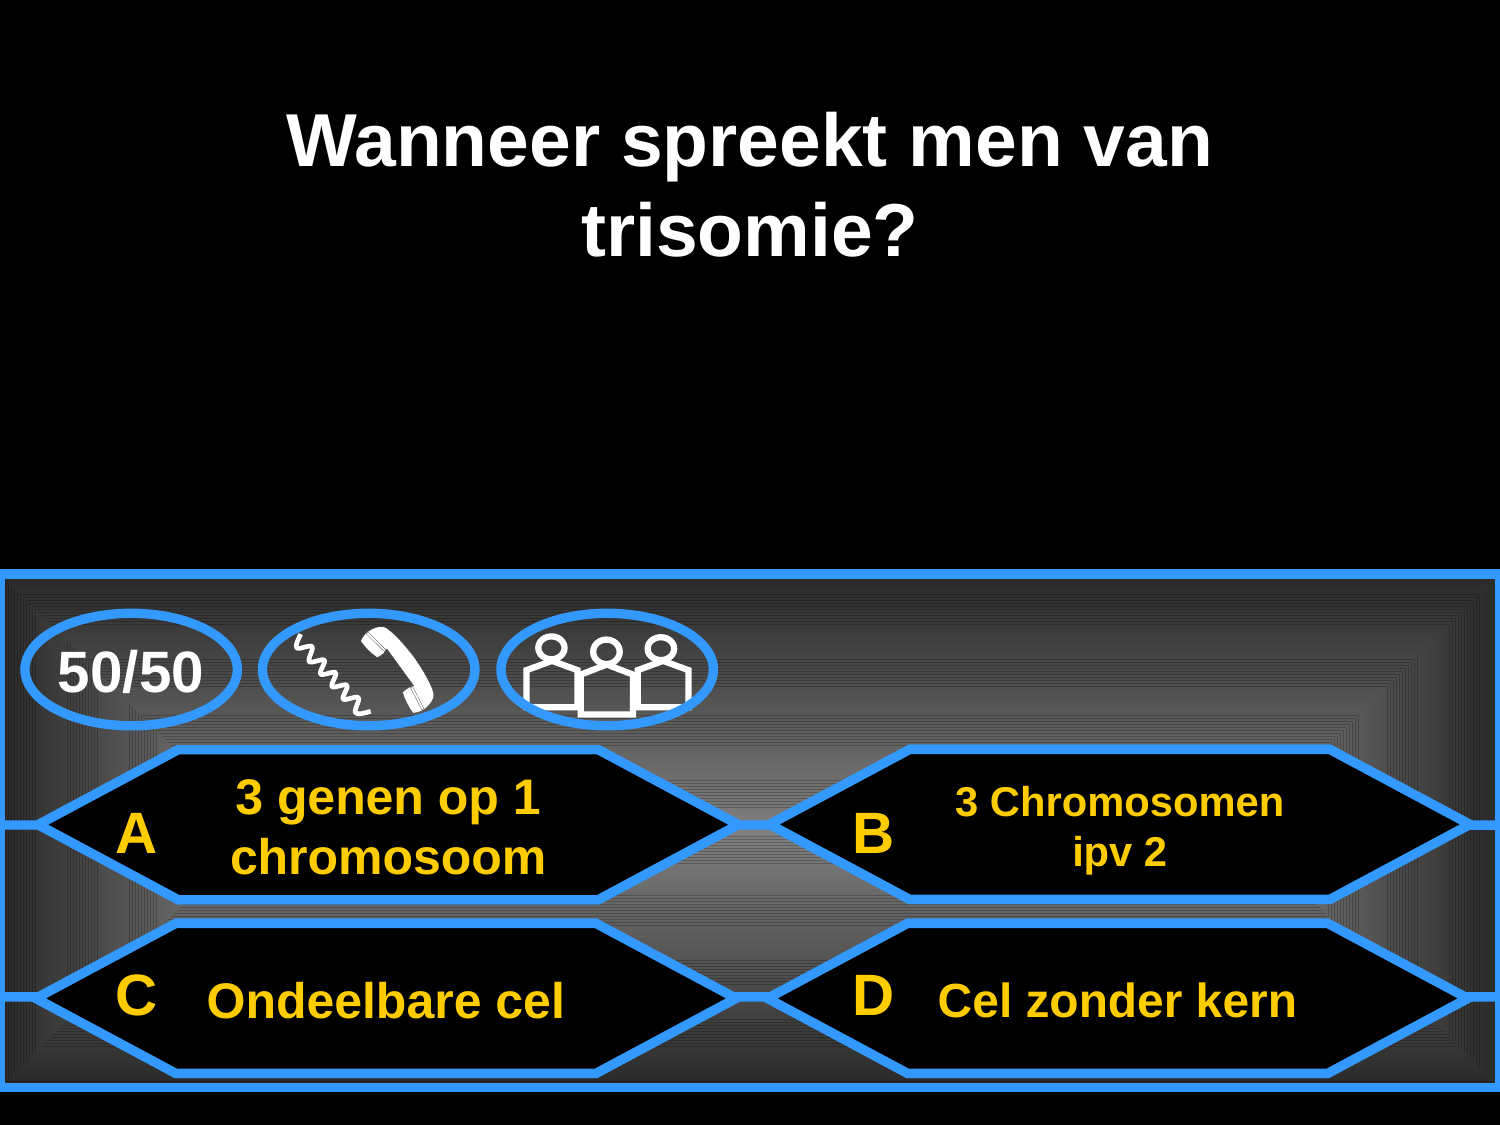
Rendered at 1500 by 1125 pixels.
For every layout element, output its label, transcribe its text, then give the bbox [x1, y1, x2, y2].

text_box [324, 624, 435, 730]
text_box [526, 636, 689, 715]
title Wanneer spreekt men van trisomie? [112, 87, 1388, 275]
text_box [0, 574, 1500, 1088]
